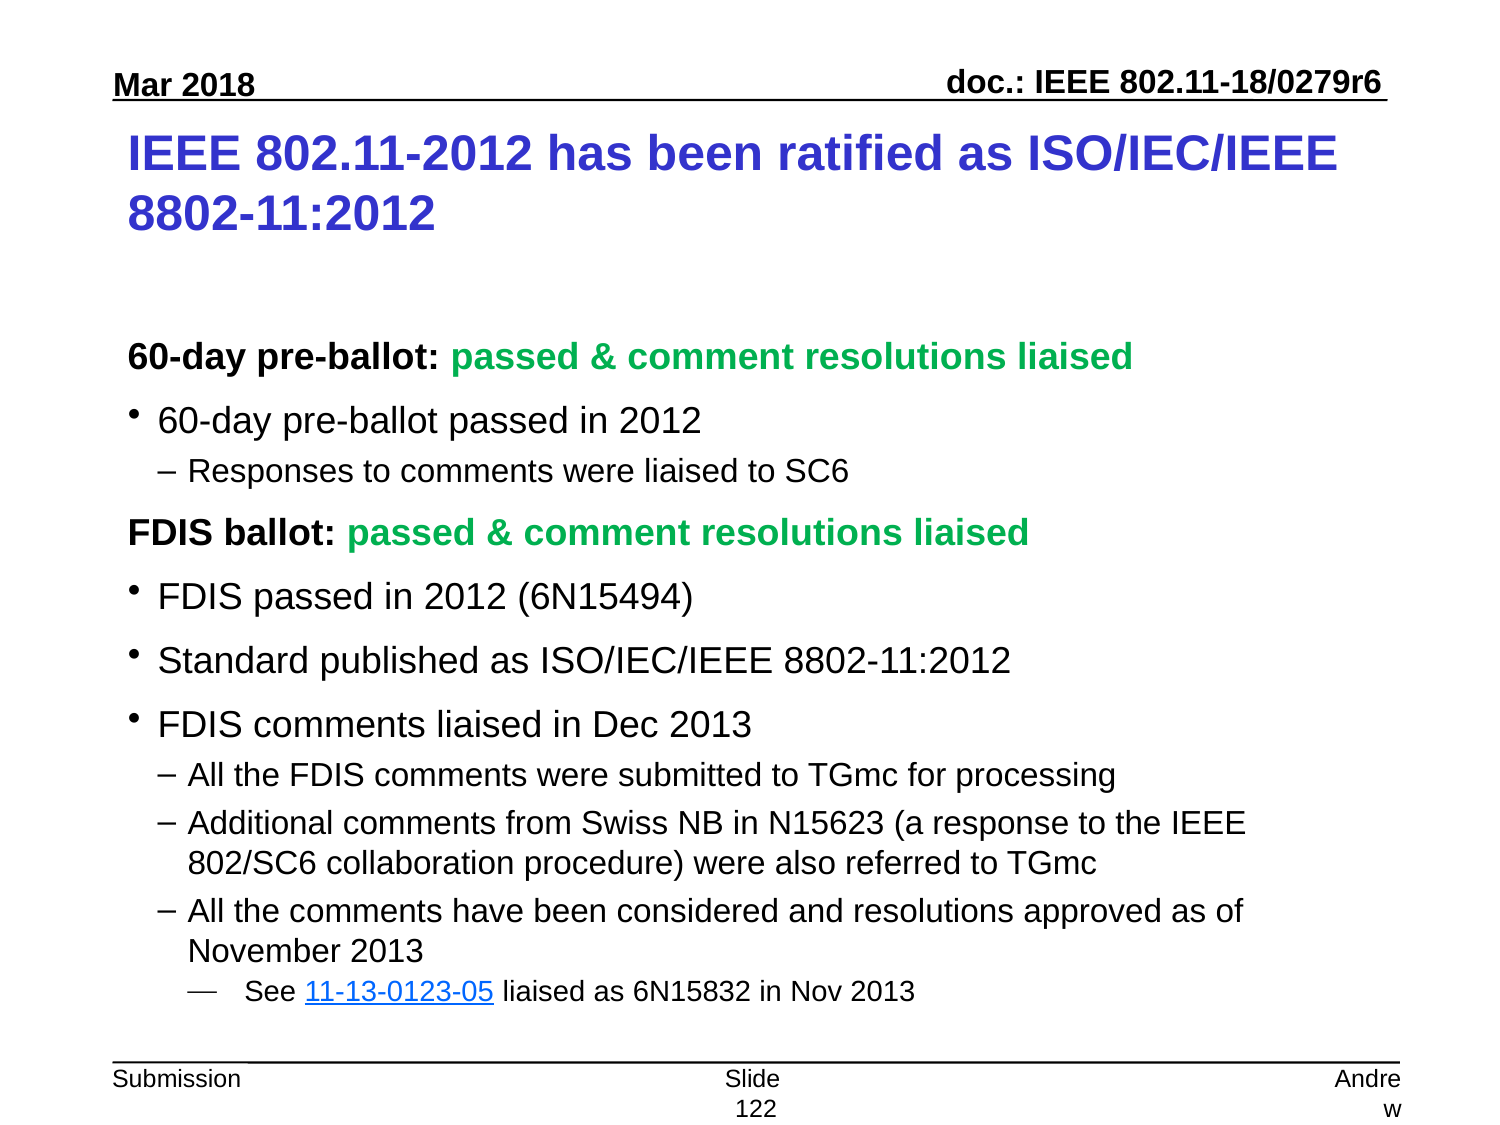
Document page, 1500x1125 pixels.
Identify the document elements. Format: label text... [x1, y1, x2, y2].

footer Andrew Myles, Cisco [1320, 1061, 1402, 1093]
slide_number Slide 122 [709, 1061, 803, 1093]
title IEEE 802.11-2012 has been ratified as ISO/IEC/IEEE 8802-11:2012 [112, 112, 1388, 288]
list 60-day pre-ballot: passed & comment resolutions liaised 60-day pre-ballot passed in 2012 Responses to comments were liaised to SC6 FDIS ballot: passed & comment resolutions liaised FDIS passed in 2012 (6N15494) Standard published as ISO/IEC/IEEE 8802-11:2012 FDIS comments liaised in Dec 2013 All the FDIS comments were submitted to TGmc for processing Additional comments from Swiss NB in N15623 (a response to the IEEE 802/SC6 collaboration procedure) were also referred to TGmc All the comments have been considered and resolutions approved as of November 2013 See 11-13-0123-05 liaised as 6N15832 in Nov 2013 [112, 324, 1388, 1000]
